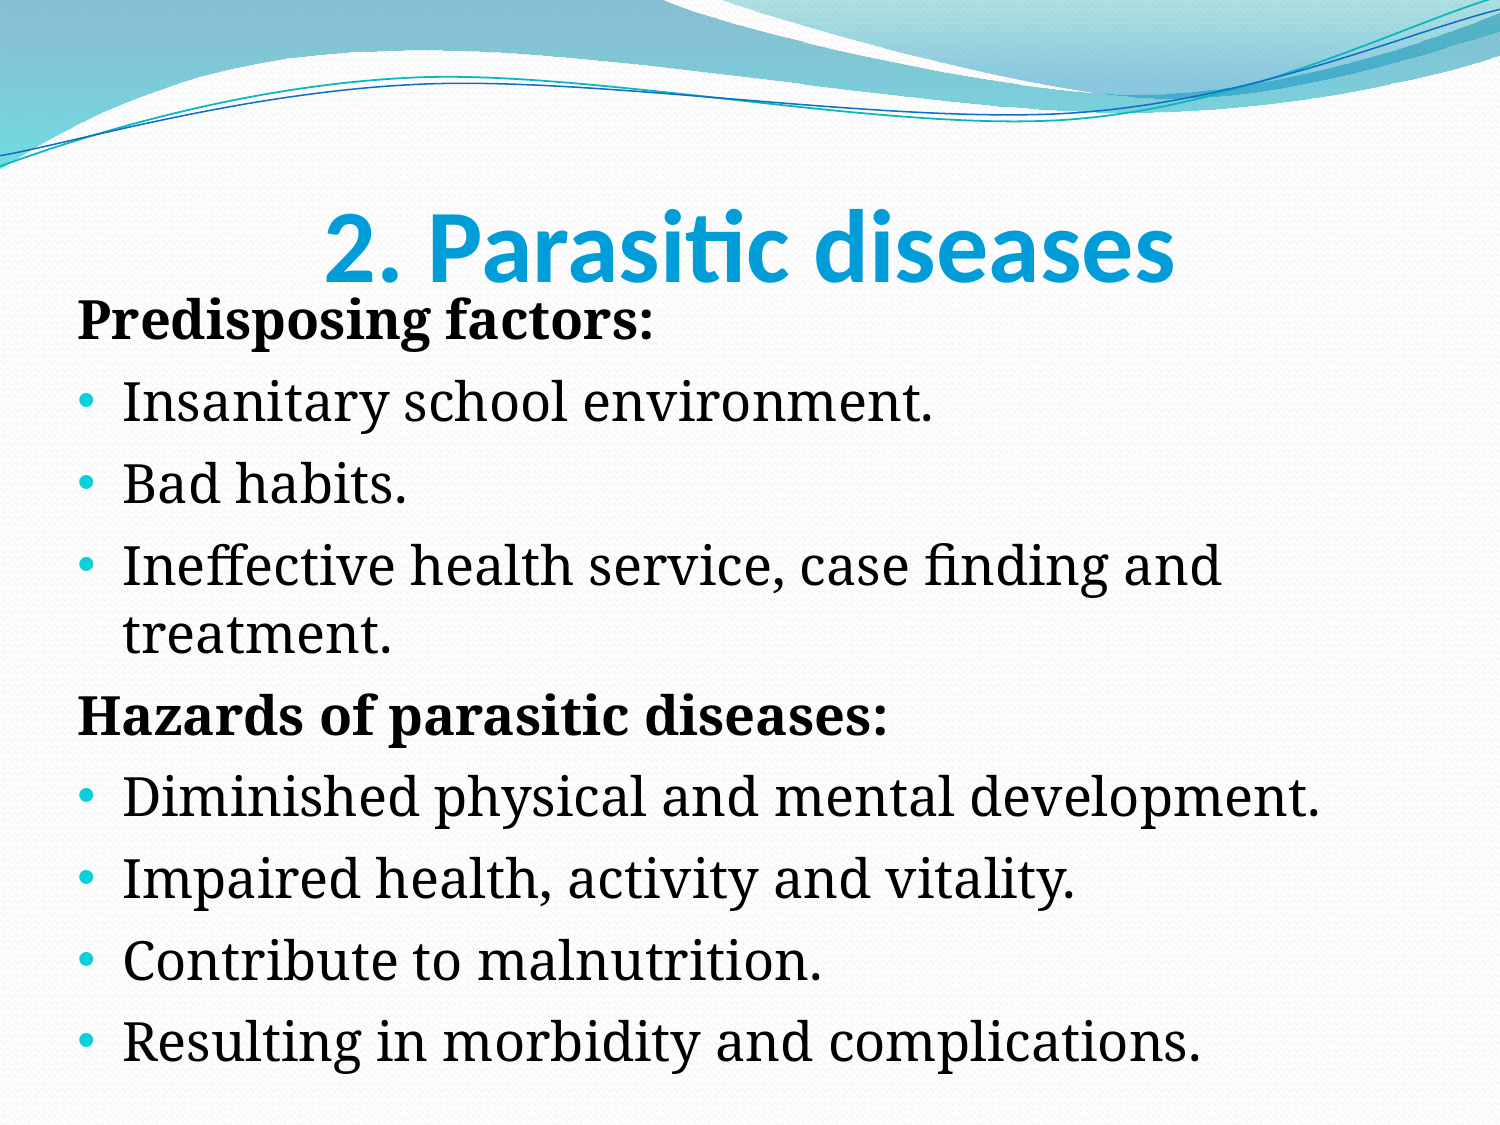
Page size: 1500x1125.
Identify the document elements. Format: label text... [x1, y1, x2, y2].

title 2. Parasitic diseases [75, 115, 1425, 275]
list Predisposing factors: Insanitary school environment. Bad habits. Ineffective health service, case finding and treatment. Hazards of parasitic diseases: Diminished physical and mental development. Impaired health, activity and vitality. Contribute to malnutrition. Resulting in morbidity and complications. [62, 275, 1495, 1113]
